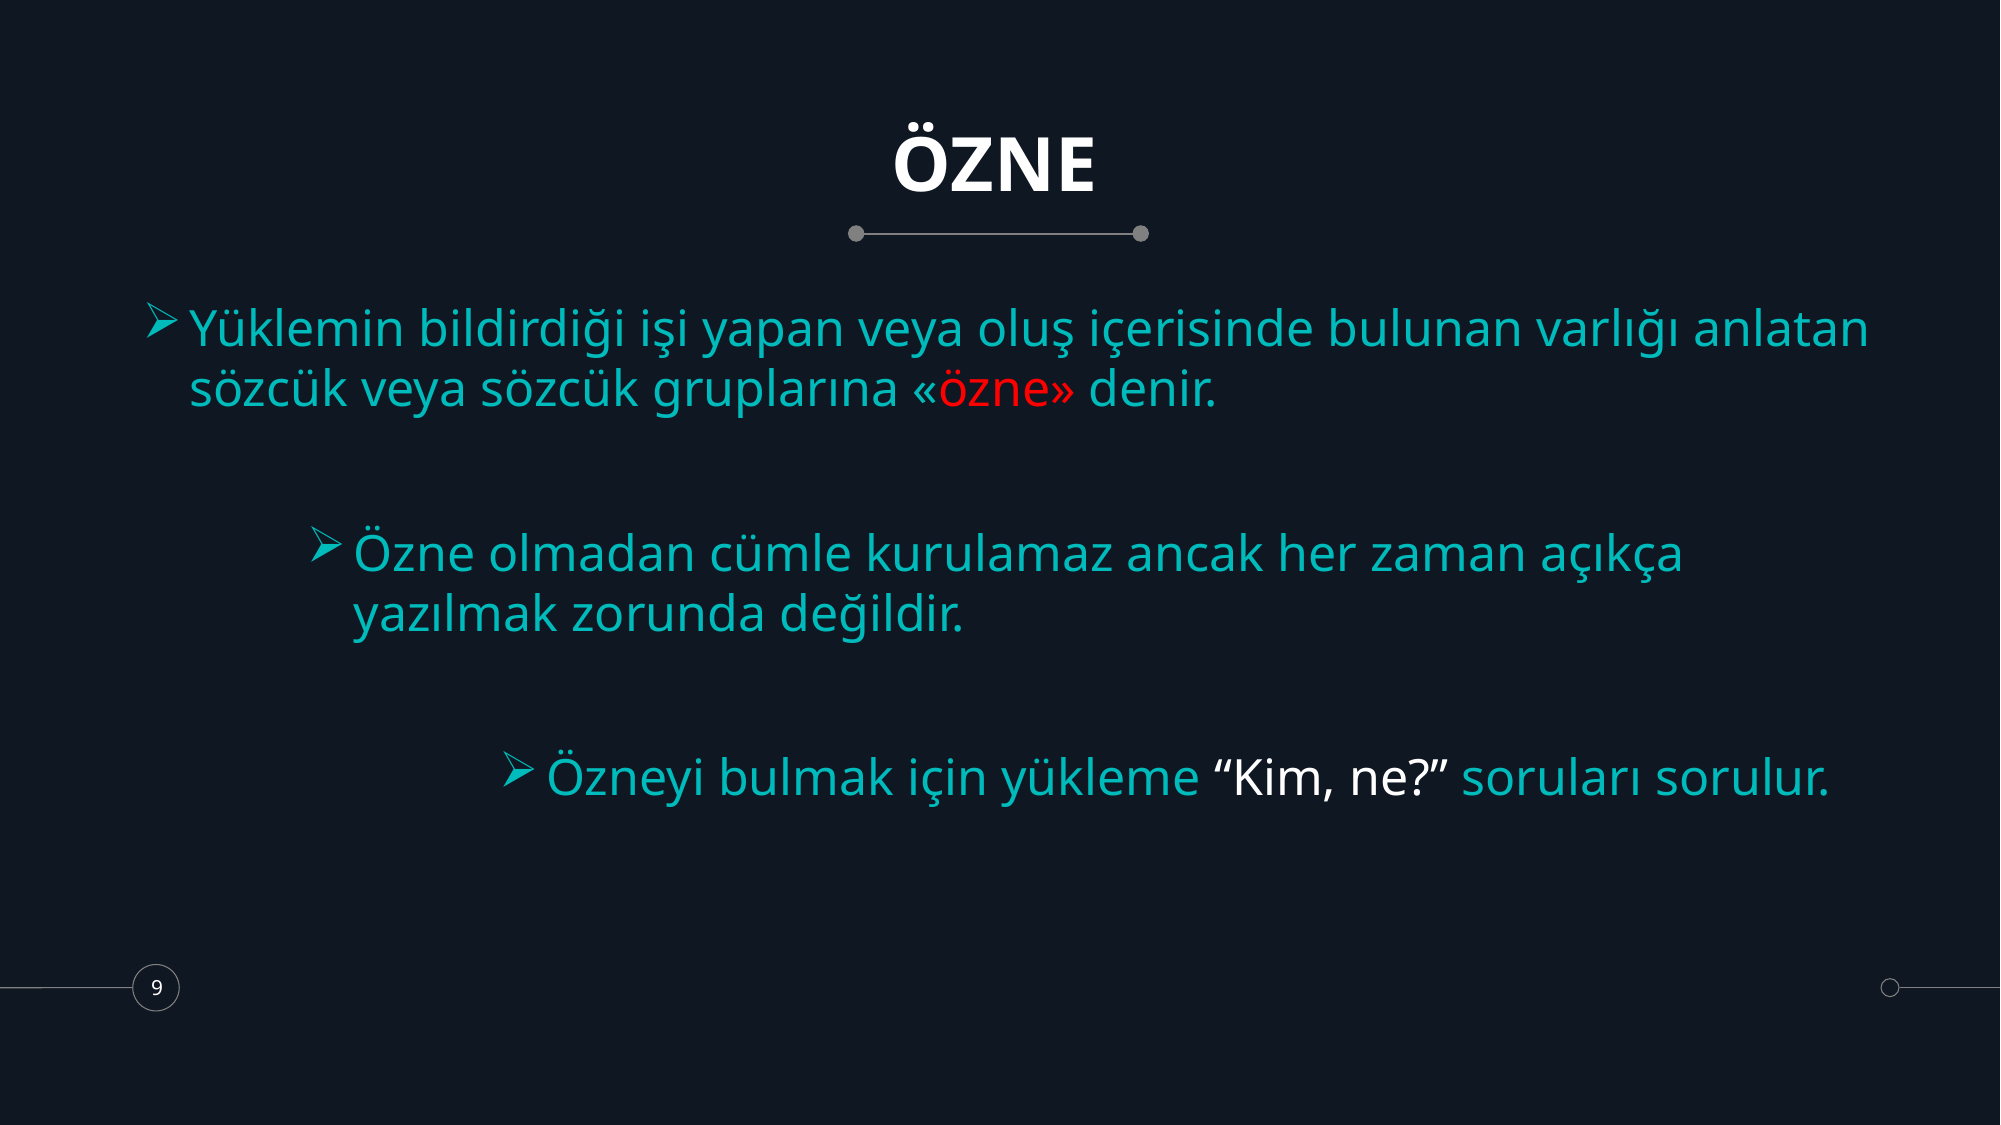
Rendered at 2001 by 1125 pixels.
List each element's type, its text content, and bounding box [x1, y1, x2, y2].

text_box Yüklemin bildirdiği işi yapan veya oluş içerisinde bulunan varlığı anlatan sözcük veya sözcük gruplarına «özne» denir. [127, 289, 1886, 424]
slide_number 9 [127, 964, 186, 1014]
text_box Özne olmadan cümle kurulamaz ancak her zaman açıkça yazılmak zorunda değildir. [292, 513, 1808, 649]
text_box Özneyi bulmak için yükleme “Kim, ne?” soruları sorulur. [484, 737, 2000, 813]
title ÖZNE [345, 114, 1644, 208]
